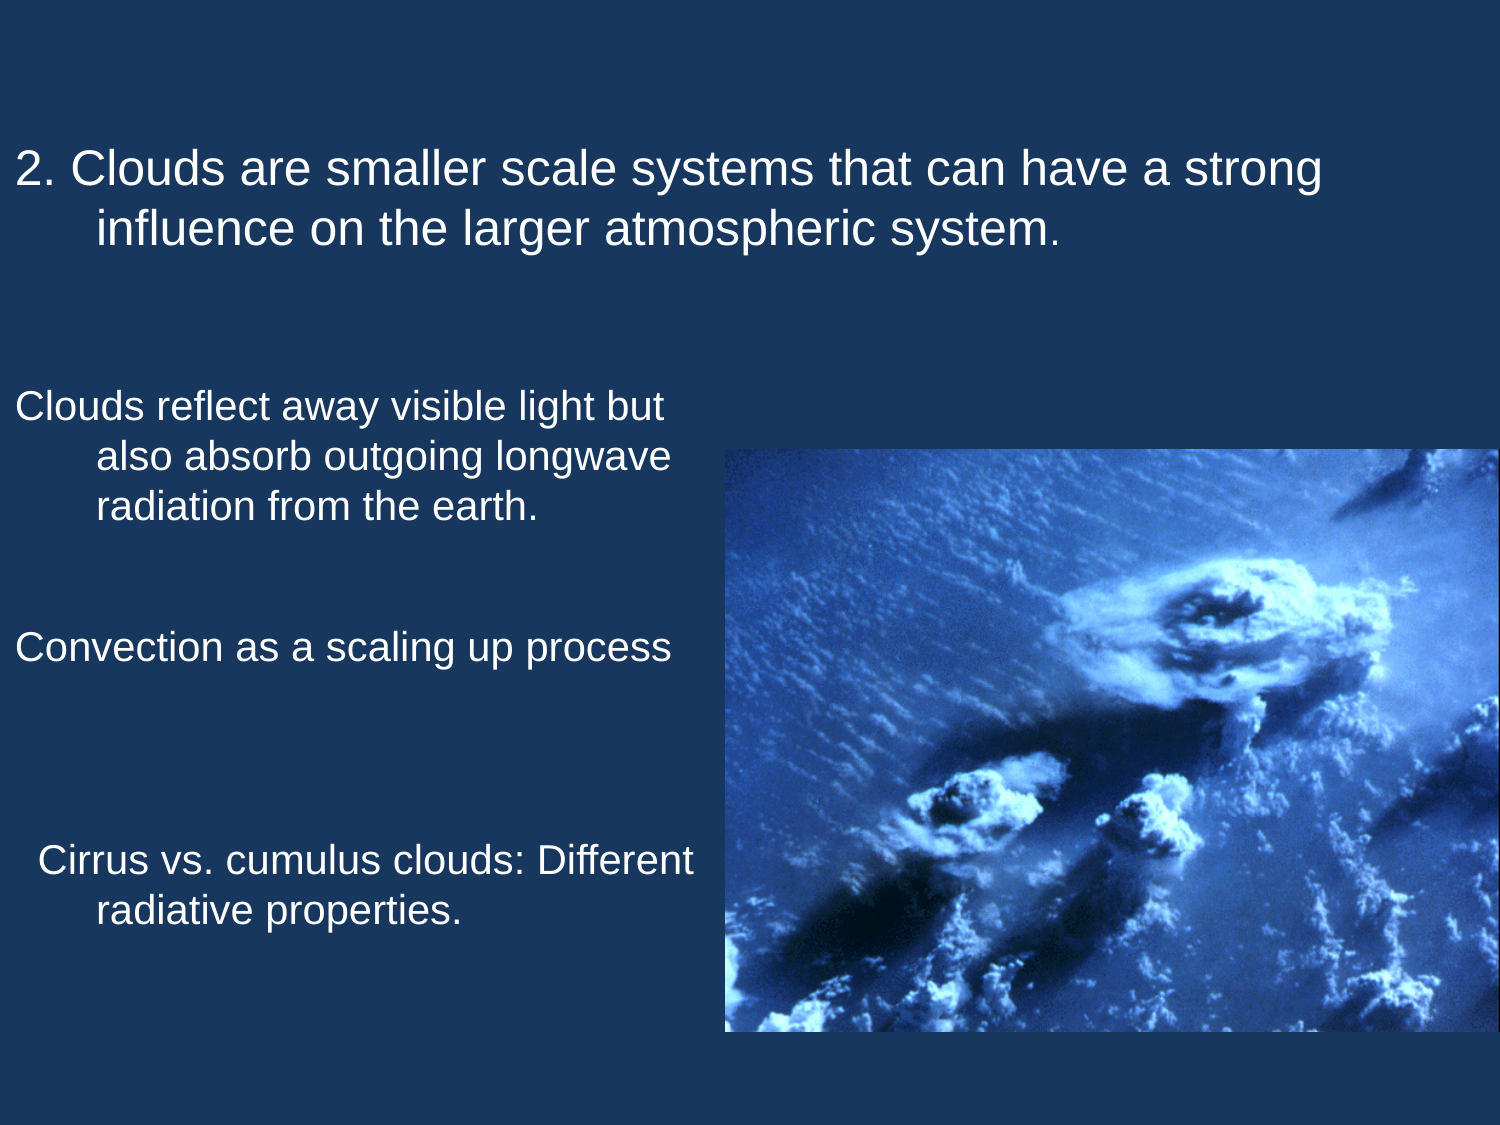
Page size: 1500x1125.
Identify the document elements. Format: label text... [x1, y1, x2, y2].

text_box 2. Clouds are smaller scale systems that can have a strong influence on the larger atmospheric system. [0, 127, 1450, 263]
text_box Clouds reflect away visible light but also absorb outgoing longwave radiation from the earth. Convection as a scaling up process Cirrus vs. cumulus clouds: Different radiative properties. [0, 300, 750, 1082]
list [724, 449, 1500, 1032]
